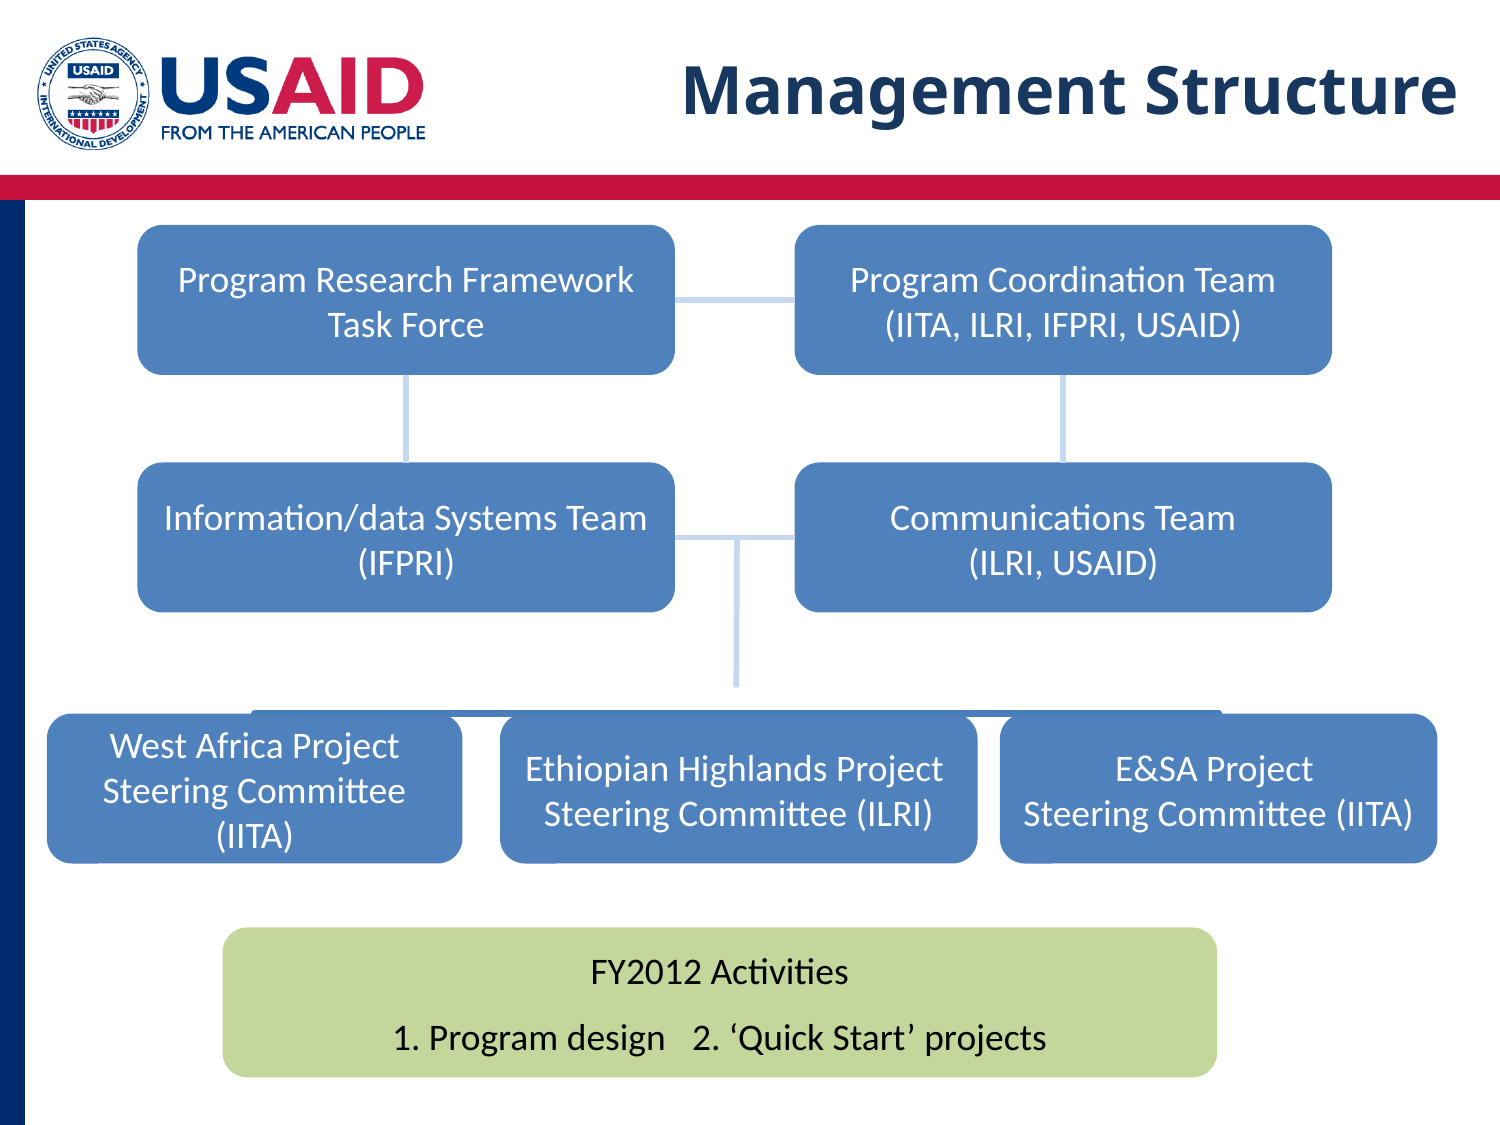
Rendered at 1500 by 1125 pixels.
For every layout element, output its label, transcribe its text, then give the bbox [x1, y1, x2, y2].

text_box Ethiopian Highlands Project Steering Committee (ILRI) [497, 715, 731, 866]
text_box Program Coordination Team (IITA, ILRI, IFPRI, USAID) [792, 222, 1335, 378]
text_box West Africa Project Steering Committee (IITA) [44, 711, 465, 866]
text_box E&SA Project Steering Committee (IITA) [997, 711, 1440, 866]
text_box Information/data Systems Team (IFPRI) [135, 460, 678, 615]
text_box Program Research Framework Task Force [135, 222, 678, 378]
text_box FY2012 Activities 1. Program design 2. ‘Quick Start’ projects [220, 925, 731, 1080]
text_box FY2012 Activities 1. Program design 2. ‘Quick Start’ projects [745, 925, 1220, 1080]
text_box Ethiopian Highlands Project Steering Committee (ILRI) [745, 715, 973, 866]
picture [37, 37, 435, 150]
text_box Management Structure [662, 0, 1475, 175]
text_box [978, 473, 982, 954]
text_box Communications Team (ILRI, USAID) [792, 460, 1335, 615]
